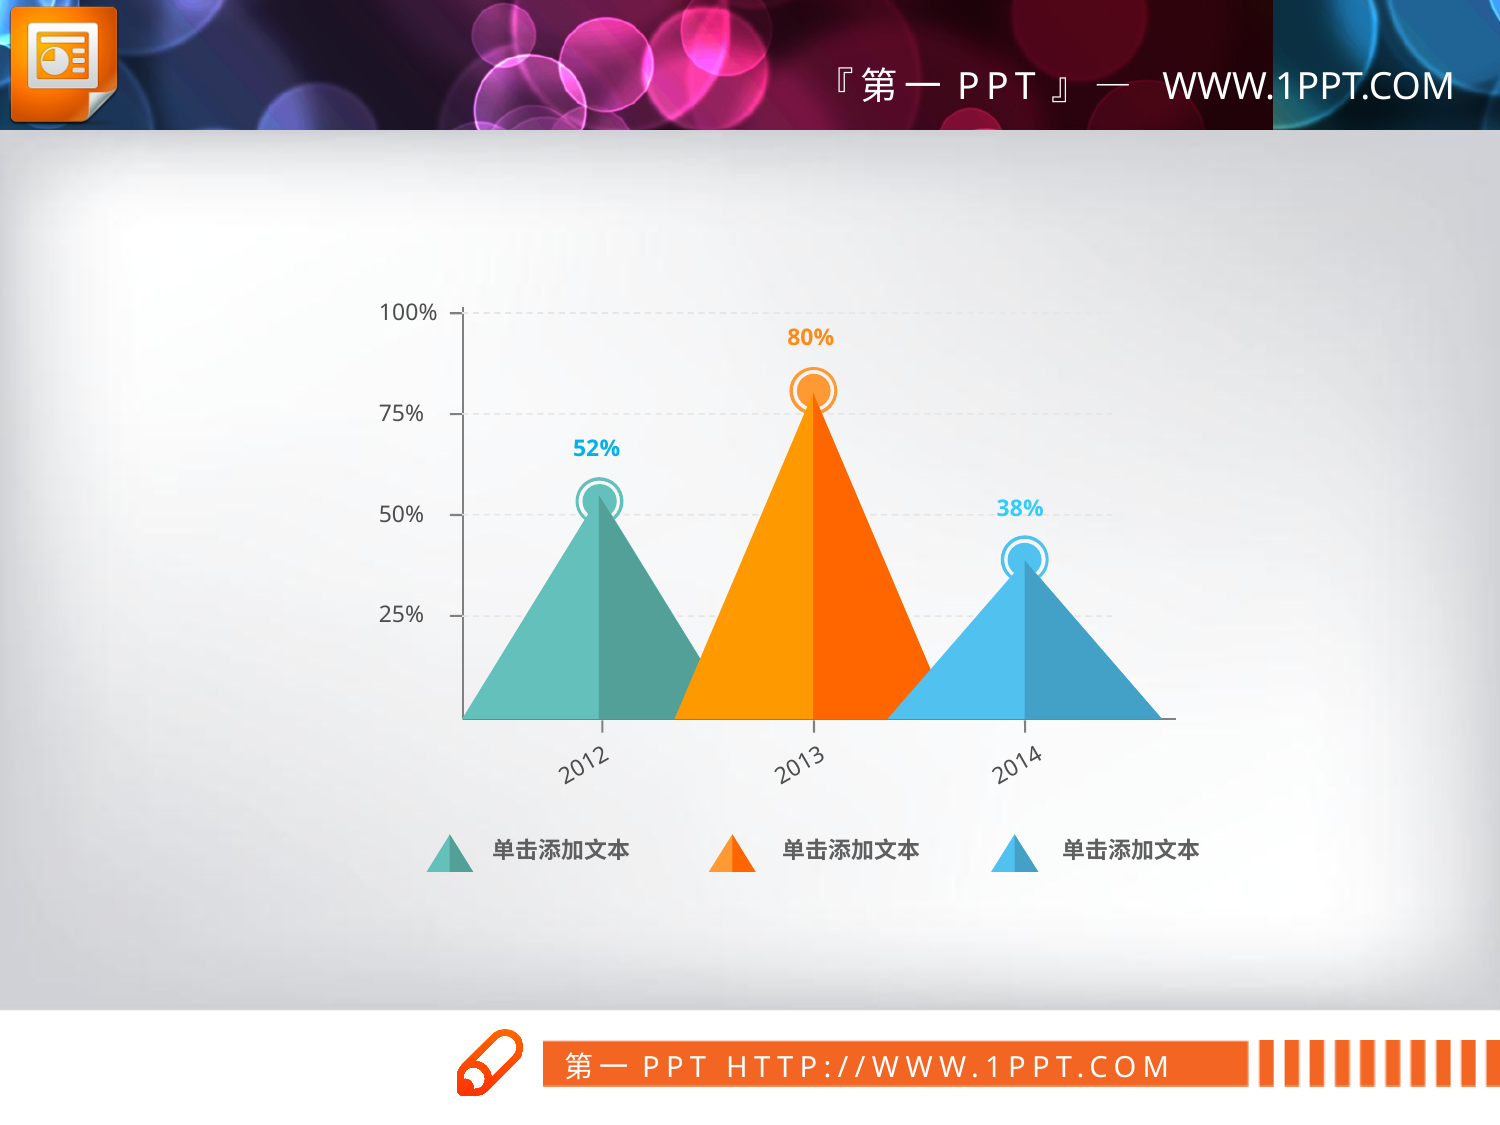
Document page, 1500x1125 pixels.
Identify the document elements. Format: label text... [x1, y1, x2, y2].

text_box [1000, 535, 1049, 558]
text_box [449, 306, 1177, 733]
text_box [426, 834, 474, 873]
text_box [990, 834, 1039, 873]
text_box 75% [366, 392, 437, 432]
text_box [789, 366, 838, 391]
text_box 2012 [539, 741, 627, 800]
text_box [575, 476, 624, 493]
text_box 2014 [973, 741, 1060, 800]
text_box 单击添加文本 [480, 830, 643, 870]
text_box 25% [366, 593, 437, 633]
picture [543, 1040, 1500, 1087]
picture [0, 0, 1500, 1012]
text_box 单击添加文本 [1051, 830, 1214, 870]
text_box 2013 [755, 741, 843, 800]
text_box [461, 494, 669, 720]
text_box 单击添加文本 [770, 830, 933, 870]
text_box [708, 834, 756, 873]
text_box 100% [367, 292, 450, 332]
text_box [674, 392, 952, 720]
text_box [887, 560, 1163, 720]
text_box 50% [366, 494, 437, 534]
